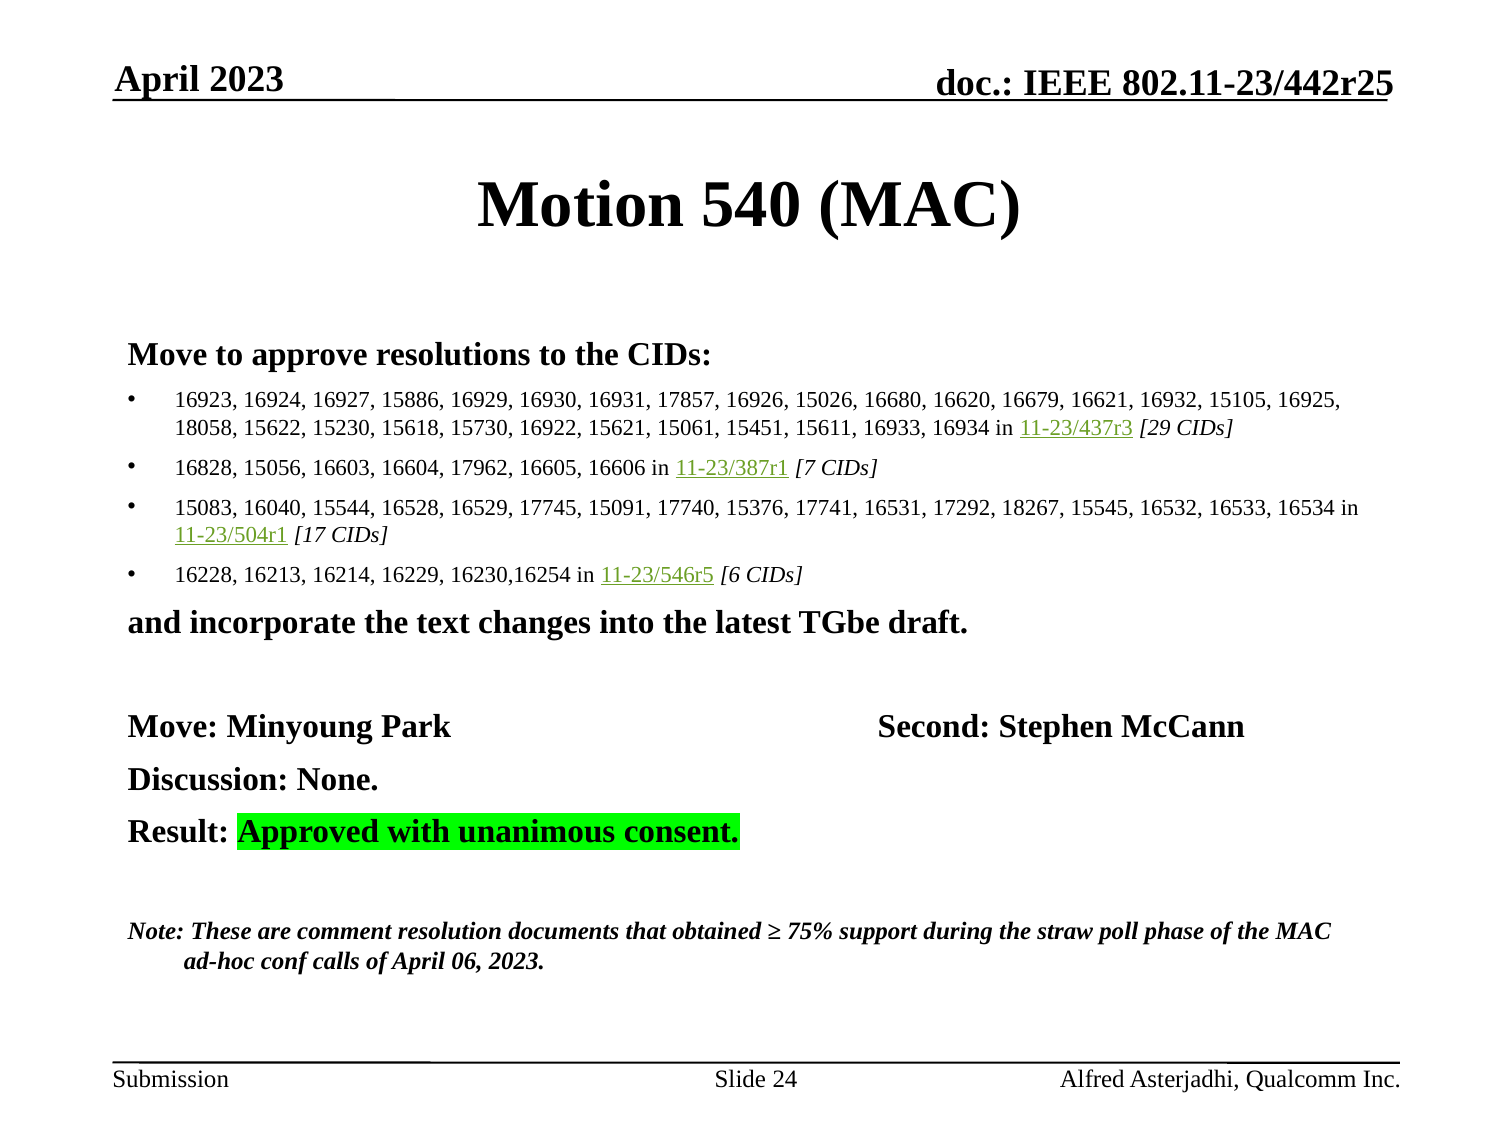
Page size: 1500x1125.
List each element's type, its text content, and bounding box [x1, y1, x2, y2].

list Move to approve resolutions to the CIDs: 16923, 16924, 16927, 15886, 16929, 16930, 16931, 17857, 16926, 15026, 16680, 16620, 16679, 16621, 16932, 15105, 16925, 18058, 15622, 15230, 15618, 15730, 16922, 15621, 15061, 15451, 15611, 16933, 16934 in 11-23/437r3 [29 CIDs] 16828, 15056, 16603, 16604, 17962, 16605, 16606 in 11-23/387r1 [7 CIDs] 15083, 16040, 15544, 16528, 16529, 17745, 15091, 17740, 15376, 17741, 16531, 17292, 18267, 15545, 16532, 16533, 16534 in 11-23/504r1 [17 CIDs] 16228, 16213, 16214, 16229, 16230,16254 in 11-23/546r5 [6 CIDs] and incorporate the text changes into the latest TGbe draft. Move: Minyoung Park Second: Stephen McCann Discussion: None. Result: Approved with unanimous consent. Note: These are comment resolution documents that obtained ≥ 75% support during the straw poll phase of the MAC ad-hoc conf calls of April 06, 2023. [112, 324, 1388, 1063]
slide_number Slide 24 [712, 1061, 800, 1123]
title Motion 540 (MAC) [112, 112, 1388, 288]
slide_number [114, 54, 423, 100]
footer Alfred Asterjadhi, Qualcomm Inc. [878, 1061, 1402, 1093]
